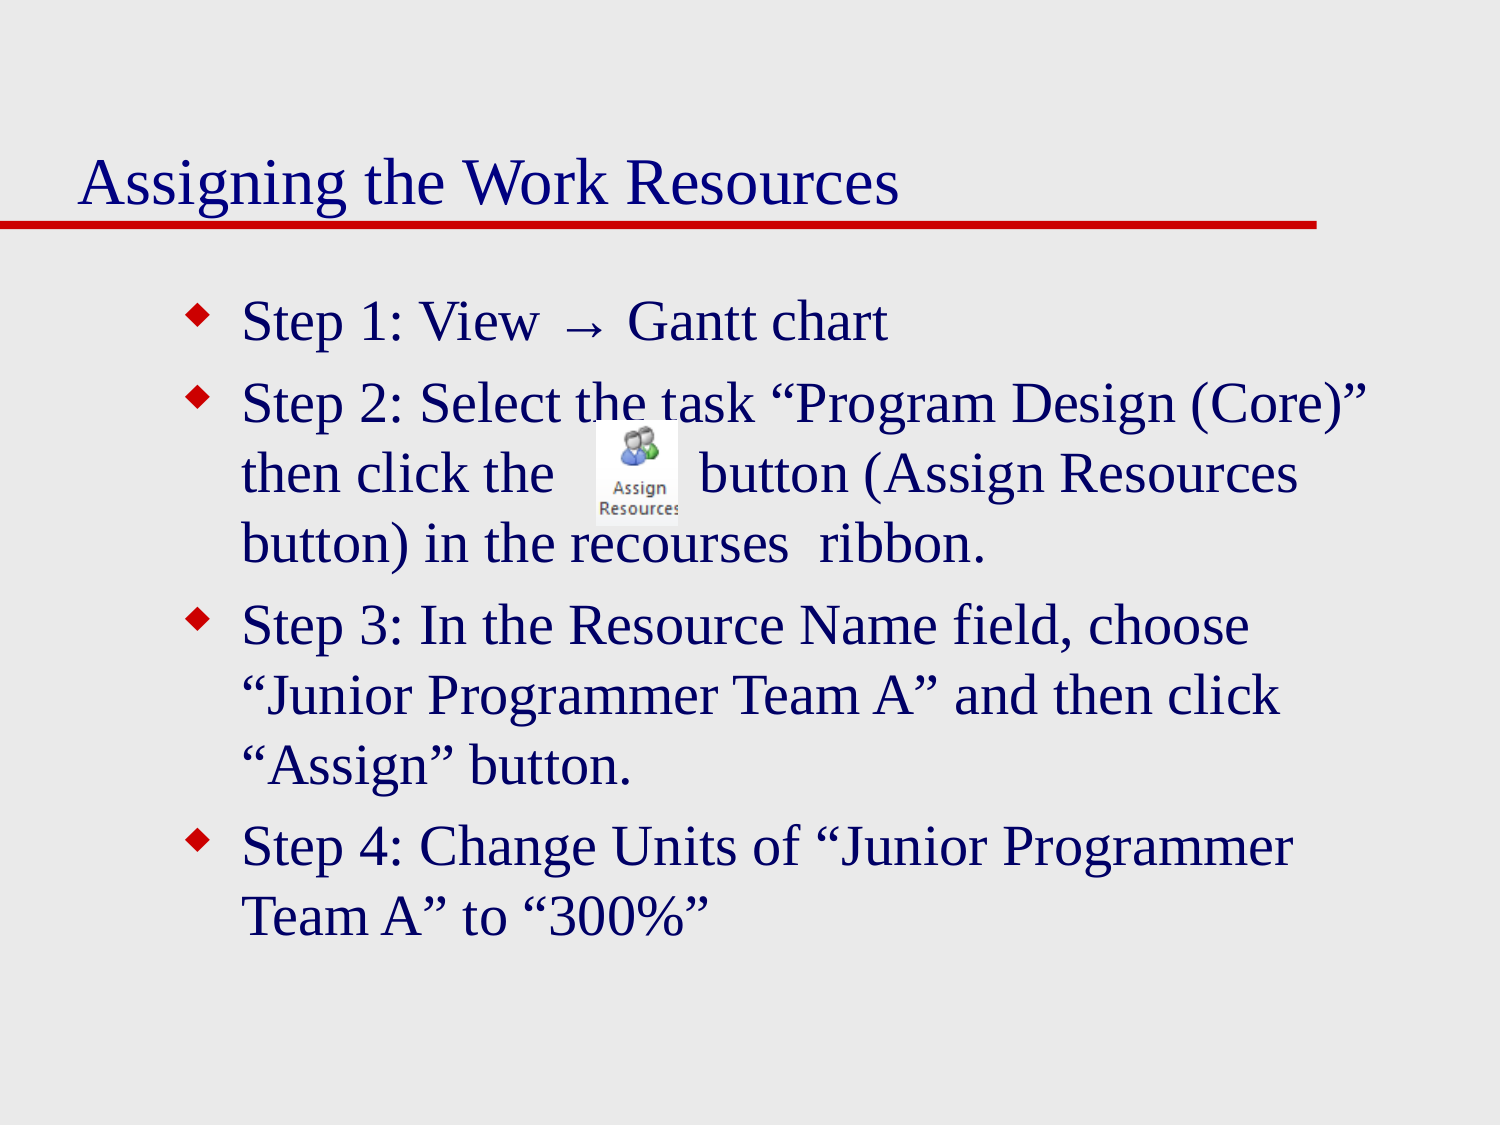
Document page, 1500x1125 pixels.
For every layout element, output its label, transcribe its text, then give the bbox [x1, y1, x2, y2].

title Assigning the Work Resources [62, 43, 1338, 226]
list Step 1: View → Gantt chart Step 2: Select the task “Program Design (Core)” then click the button (Assign Resources button) in the recourses ribbon. Step 3: In the Resource Name field, choose “Junior Programmer Team A” and then click “Assign” button. Step 4: Change Units of “Junior Programmer Team A” to “300%” [169, 274, 1438, 951]
picture [596, 420, 678, 526]
